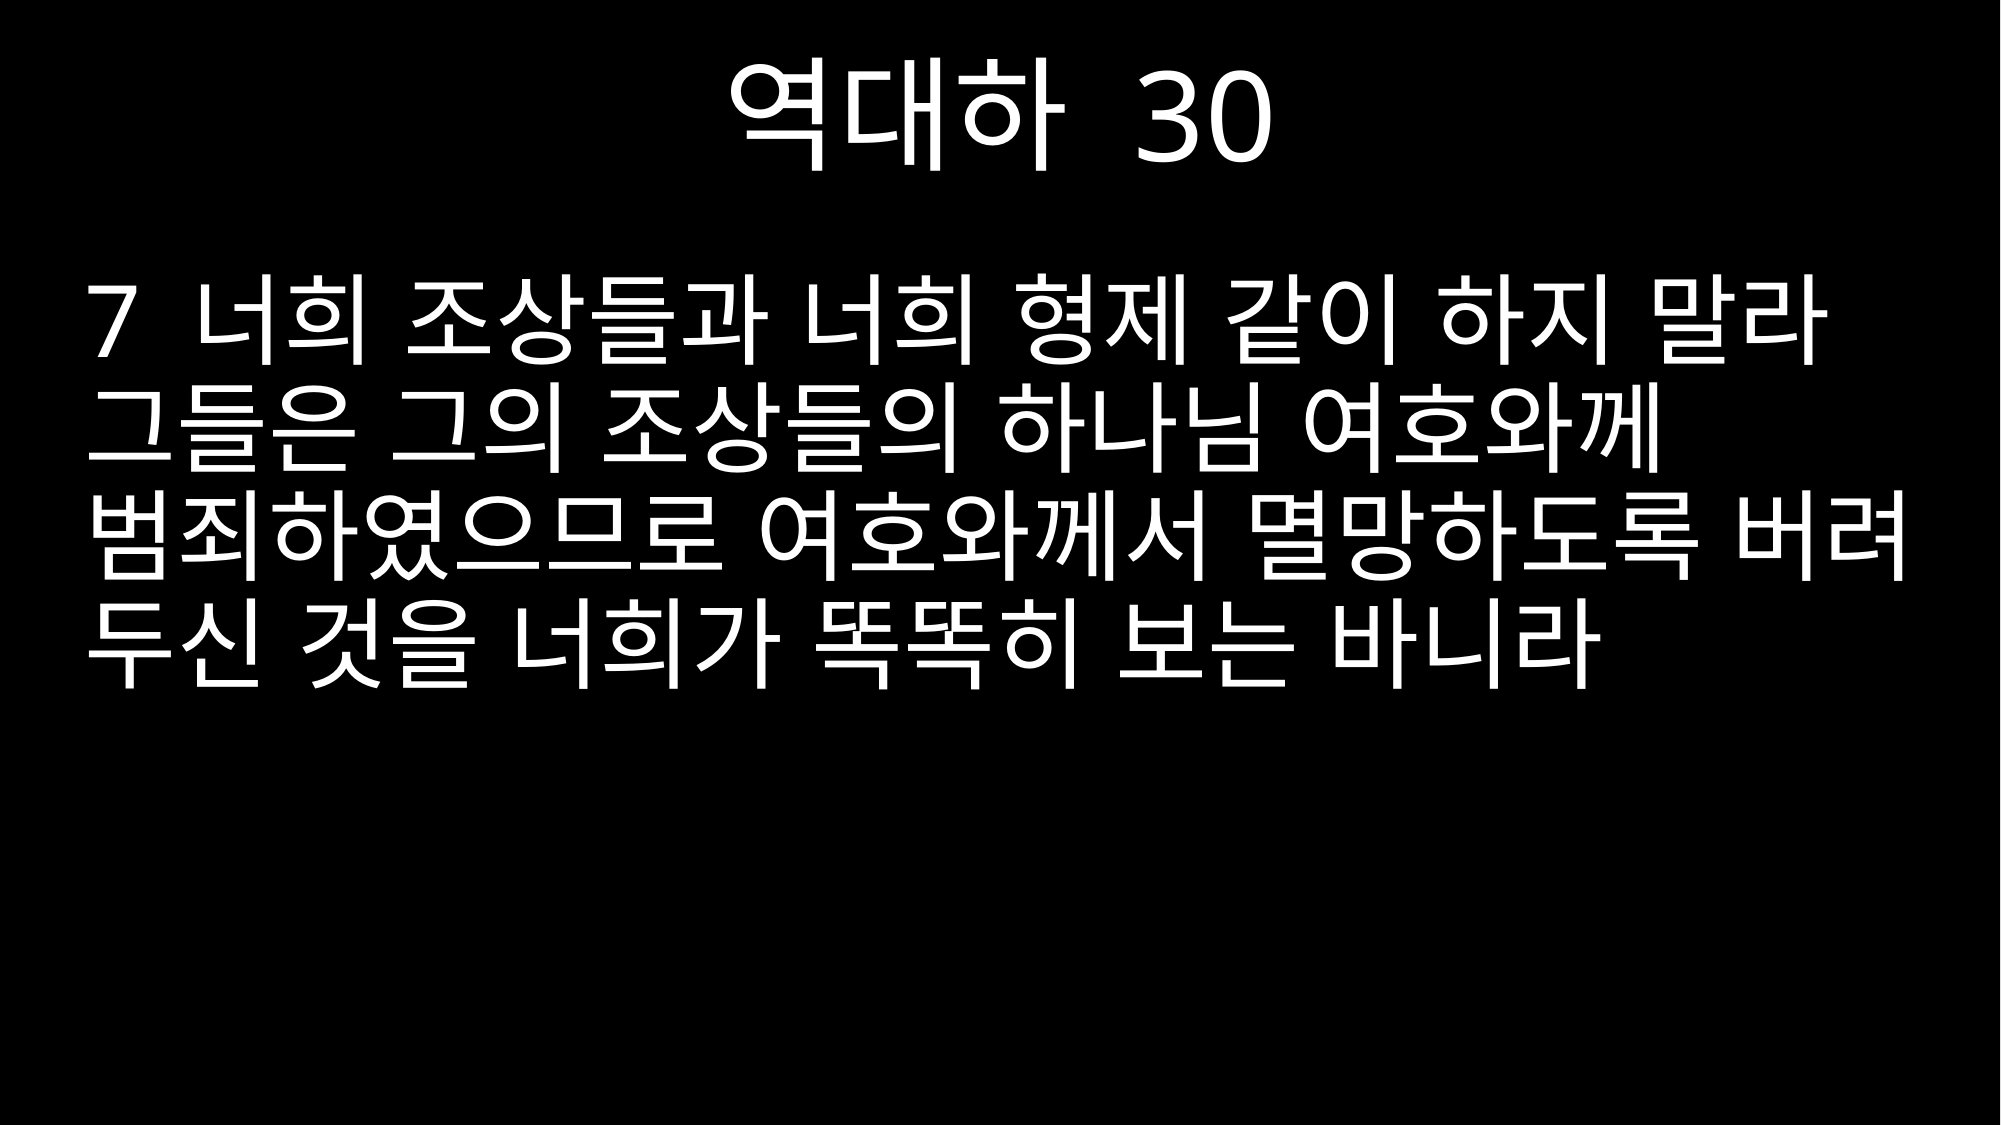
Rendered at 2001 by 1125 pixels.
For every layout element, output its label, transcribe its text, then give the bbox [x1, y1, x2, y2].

picture [0, 0, 2001, 1125]
footer 역대하 30 [0, 32, 2000, 192]
list 7 너희 조상들과 너희 형제 같이 하지 말라 그들은 그의 조상들의 하나님 여호와께 범죄하였으므로 여호와께서 멸망하도록 버려 두신 것을 너희가 똑똑히 보는 바니라 [69, 263, 1953, 423]
